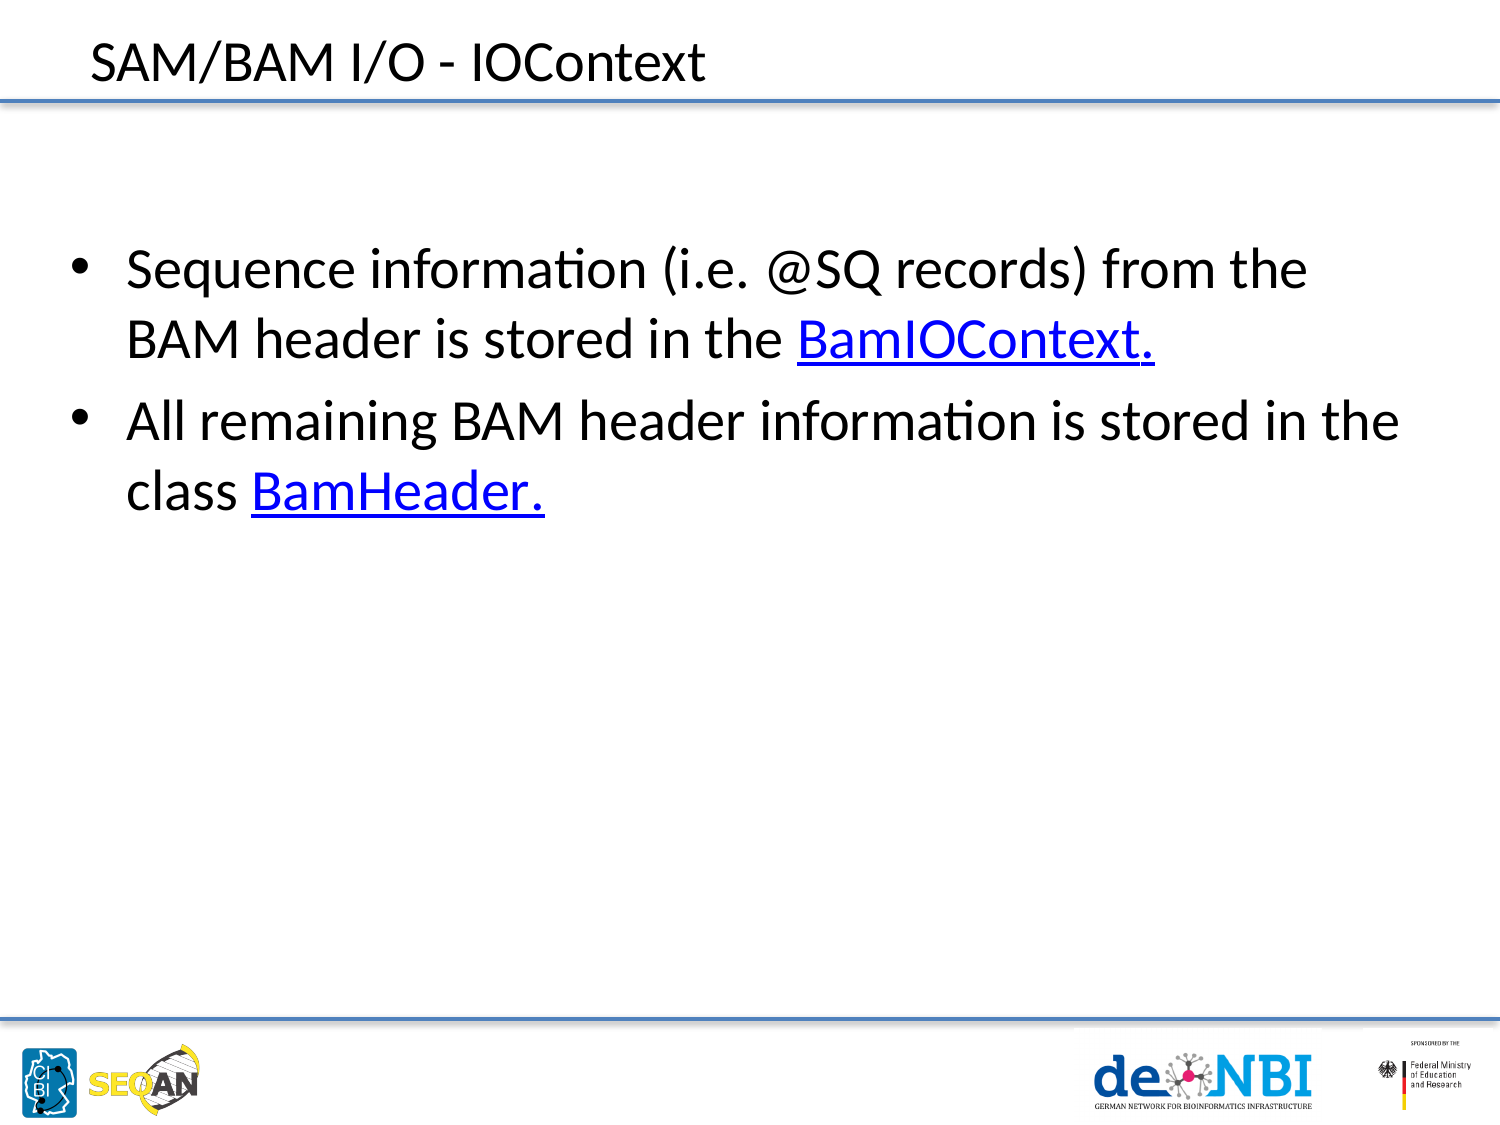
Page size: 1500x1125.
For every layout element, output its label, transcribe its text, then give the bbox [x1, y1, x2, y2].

picture [33, 1108, 44, 1113]
title SAM/BAM I/O - IOContext [75, 25, 1425, 92]
list Sequence information (i.e. @SQ records) from the BAM header is stored in the BamIOContext. All remaining BAM header information is stored in the class BamHeader. [55, 222, 1448, 977]
picture [31, 1060, 40, 1071]
picture [40, 1051, 48, 1059]
picture [75, 1042, 202, 1121]
picture [1074, 1028, 1322, 1122]
